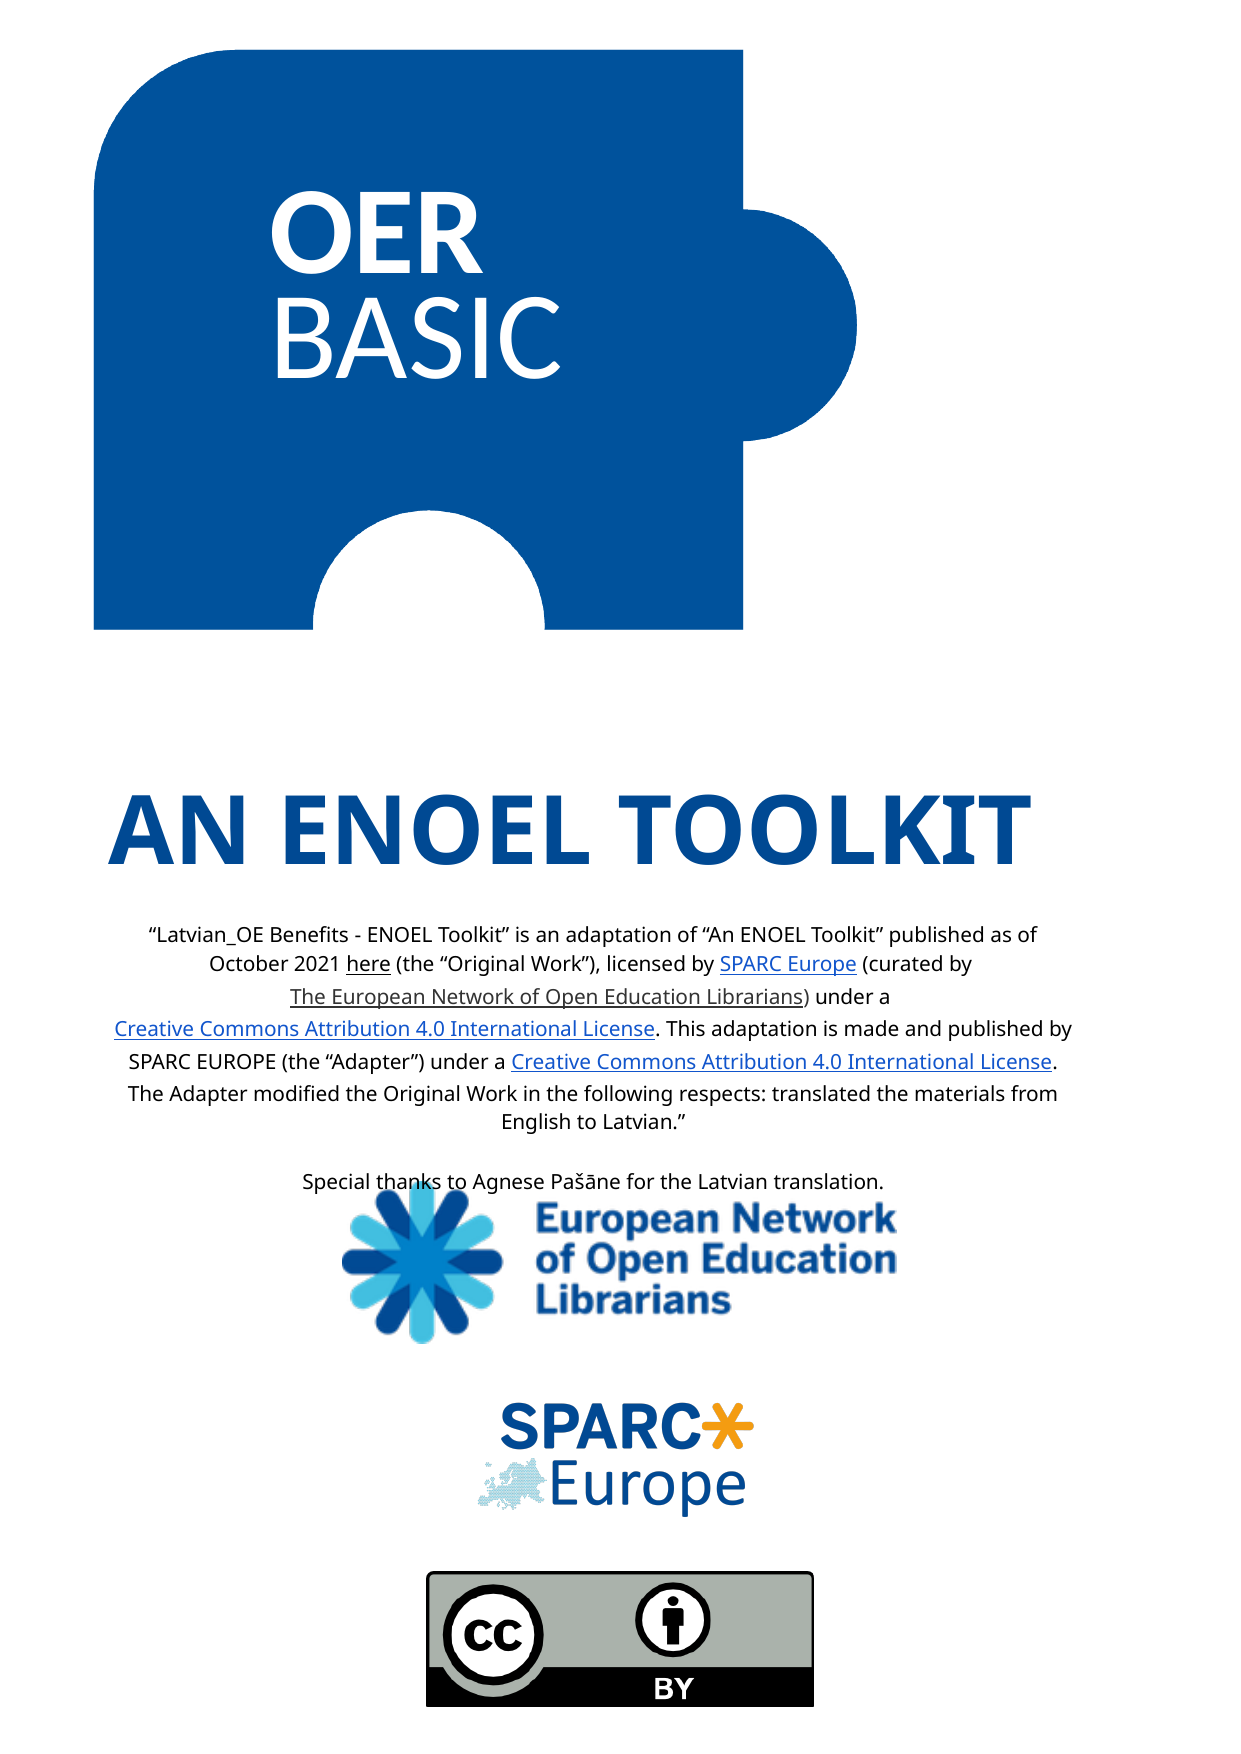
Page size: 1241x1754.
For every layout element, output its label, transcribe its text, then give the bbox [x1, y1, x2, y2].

picture [342, 1181, 898, 1344]
picture [475, 1359, 764, 1522]
picture [93, 49, 857, 630]
text_box AN ENOEL TOOLKIT [93, 753, 1147, 899]
picture [425, 1571, 815, 1708]
text_box “Latvian_OE Benefits - ENOEL Toolkit” is an adaptation of “An ENOEL Toolkit” published as of October 2021 here (the “Original Work”), licensed by SPARC Europe (curated by The European Network of Open Education Librarians) under a Creative Commons Attribution 4.0 International License. This adaptation is made and published by SPARC EUROPE (the “Adapter”) under a Creative Commons Attribution 4.0 International License. The Adapter modified the Original Work in the following respects: translated the materials from English to Latvian.” Special thanks to Agnese Pašāne for the Latvian translation. [97, 903, 1089, 1209]
